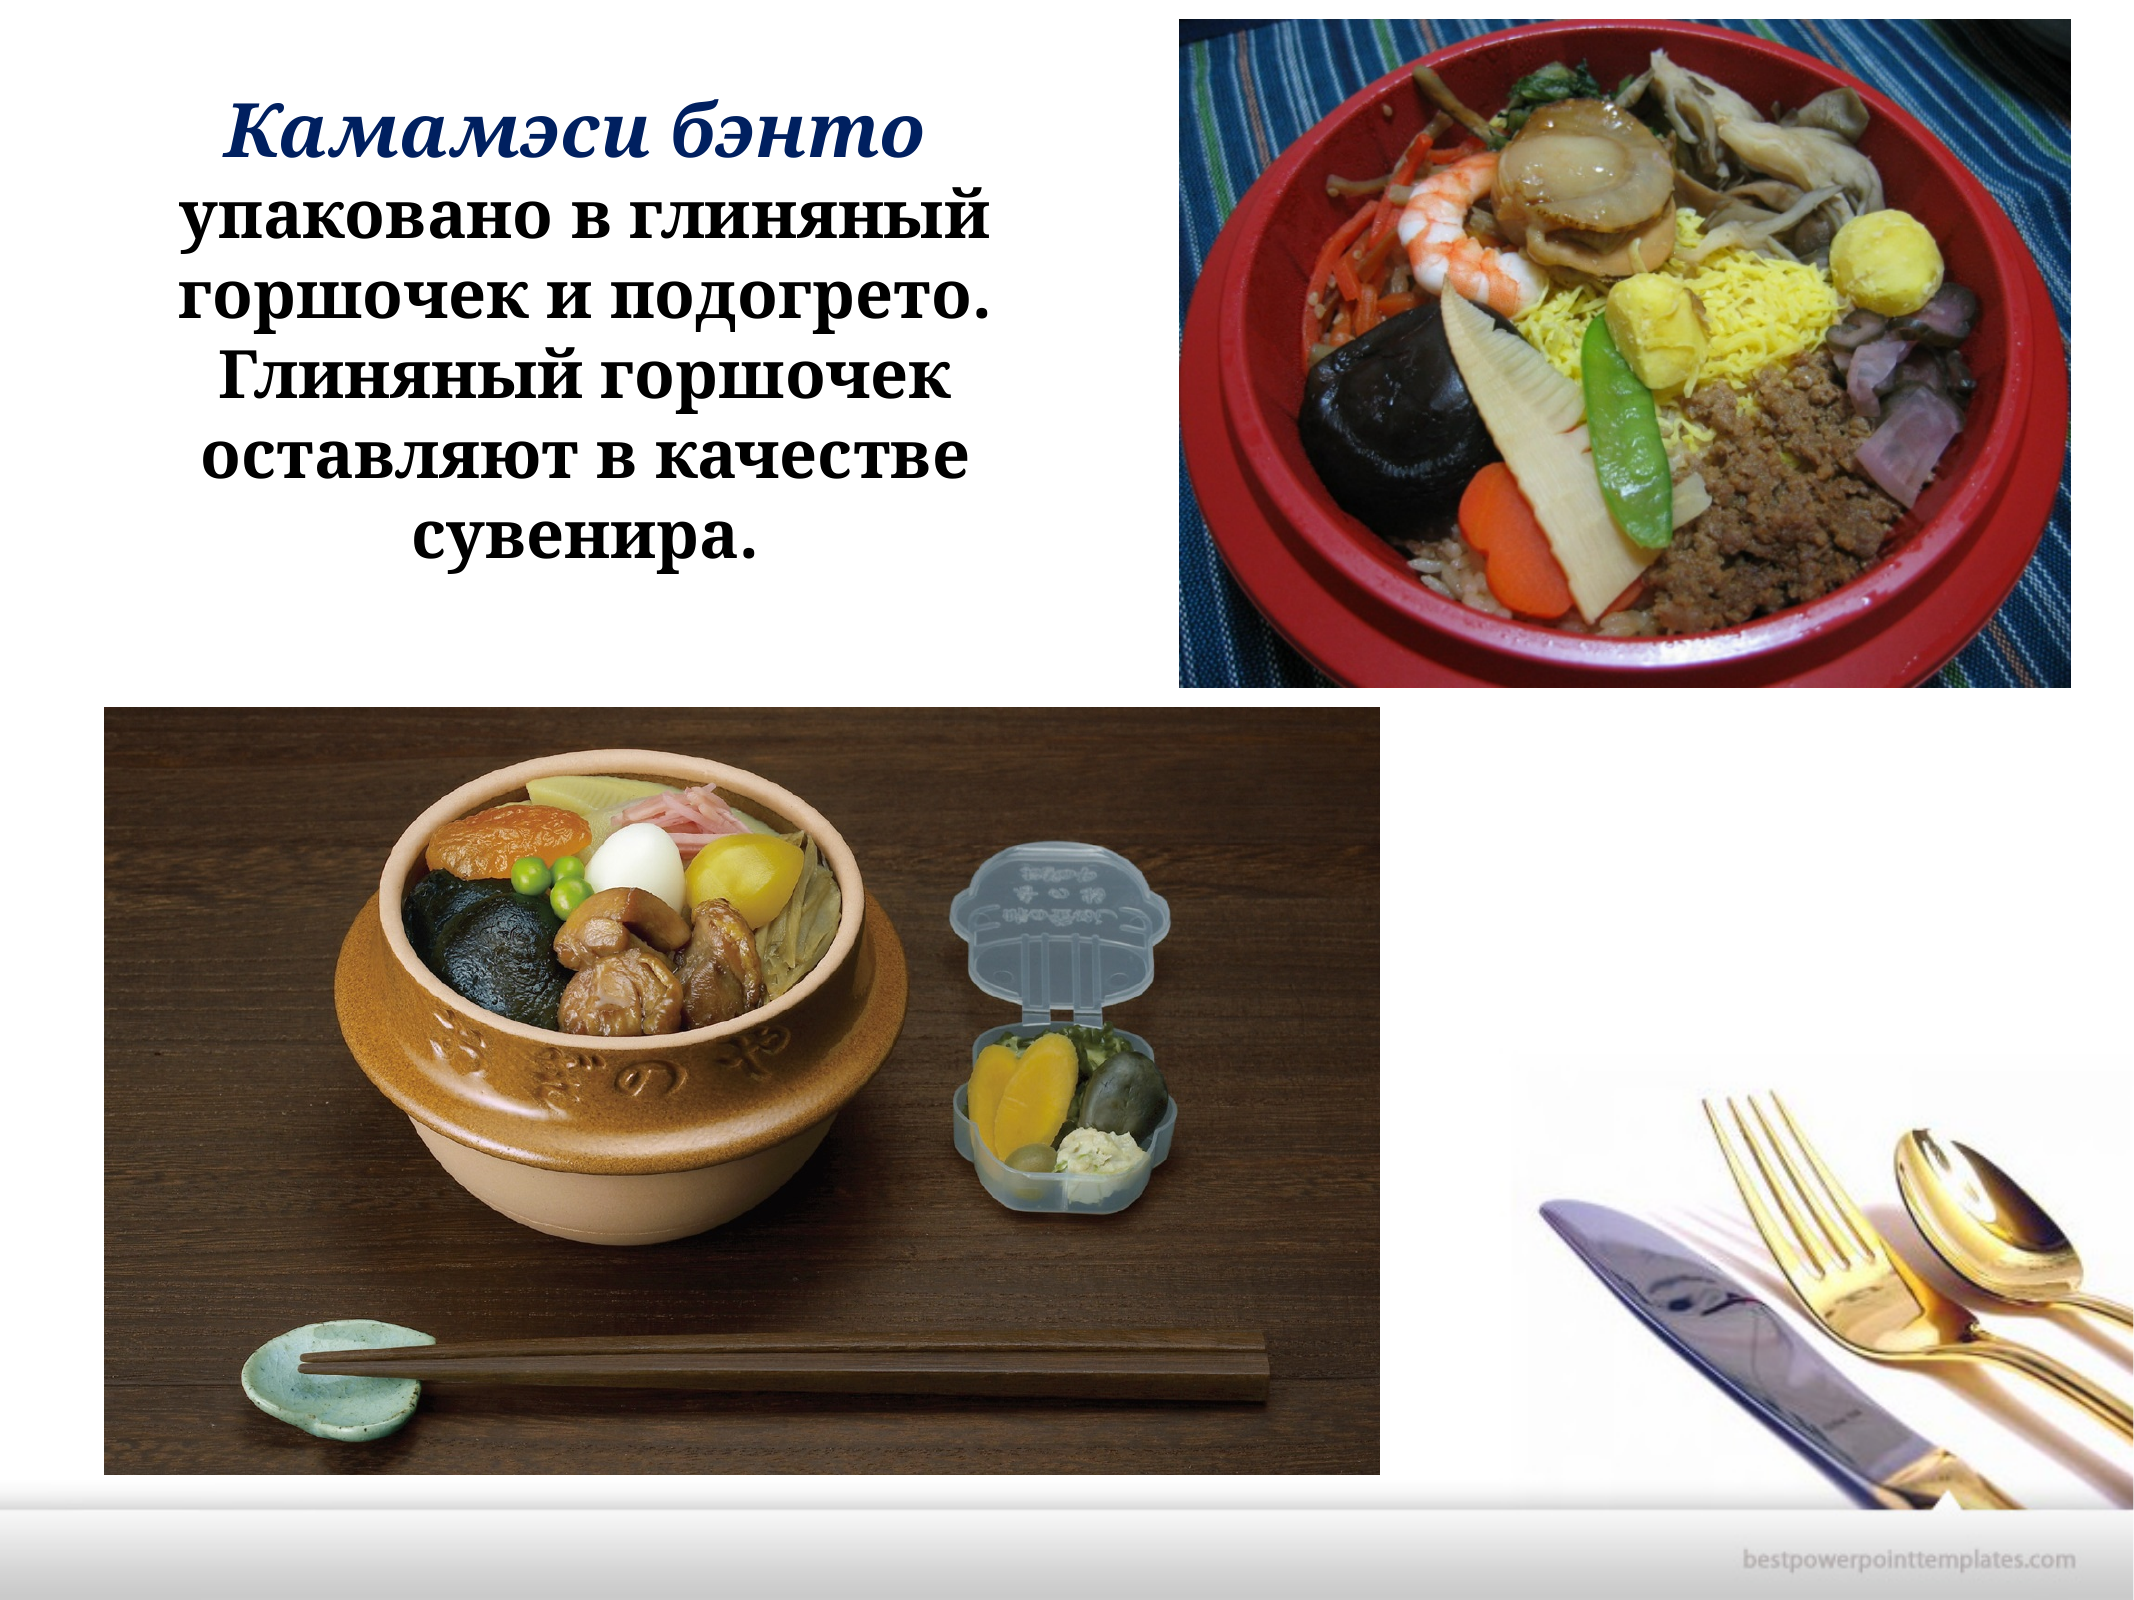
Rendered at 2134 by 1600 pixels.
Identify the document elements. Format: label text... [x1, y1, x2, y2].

picture [0, 0, 2134, 1600]
text_box Камамэси бэнто упаковано в глиняный горшочек и подогрето. Глиняный горшочек оставляют в качестве сувенира. [16, 74, 1155, 580]
